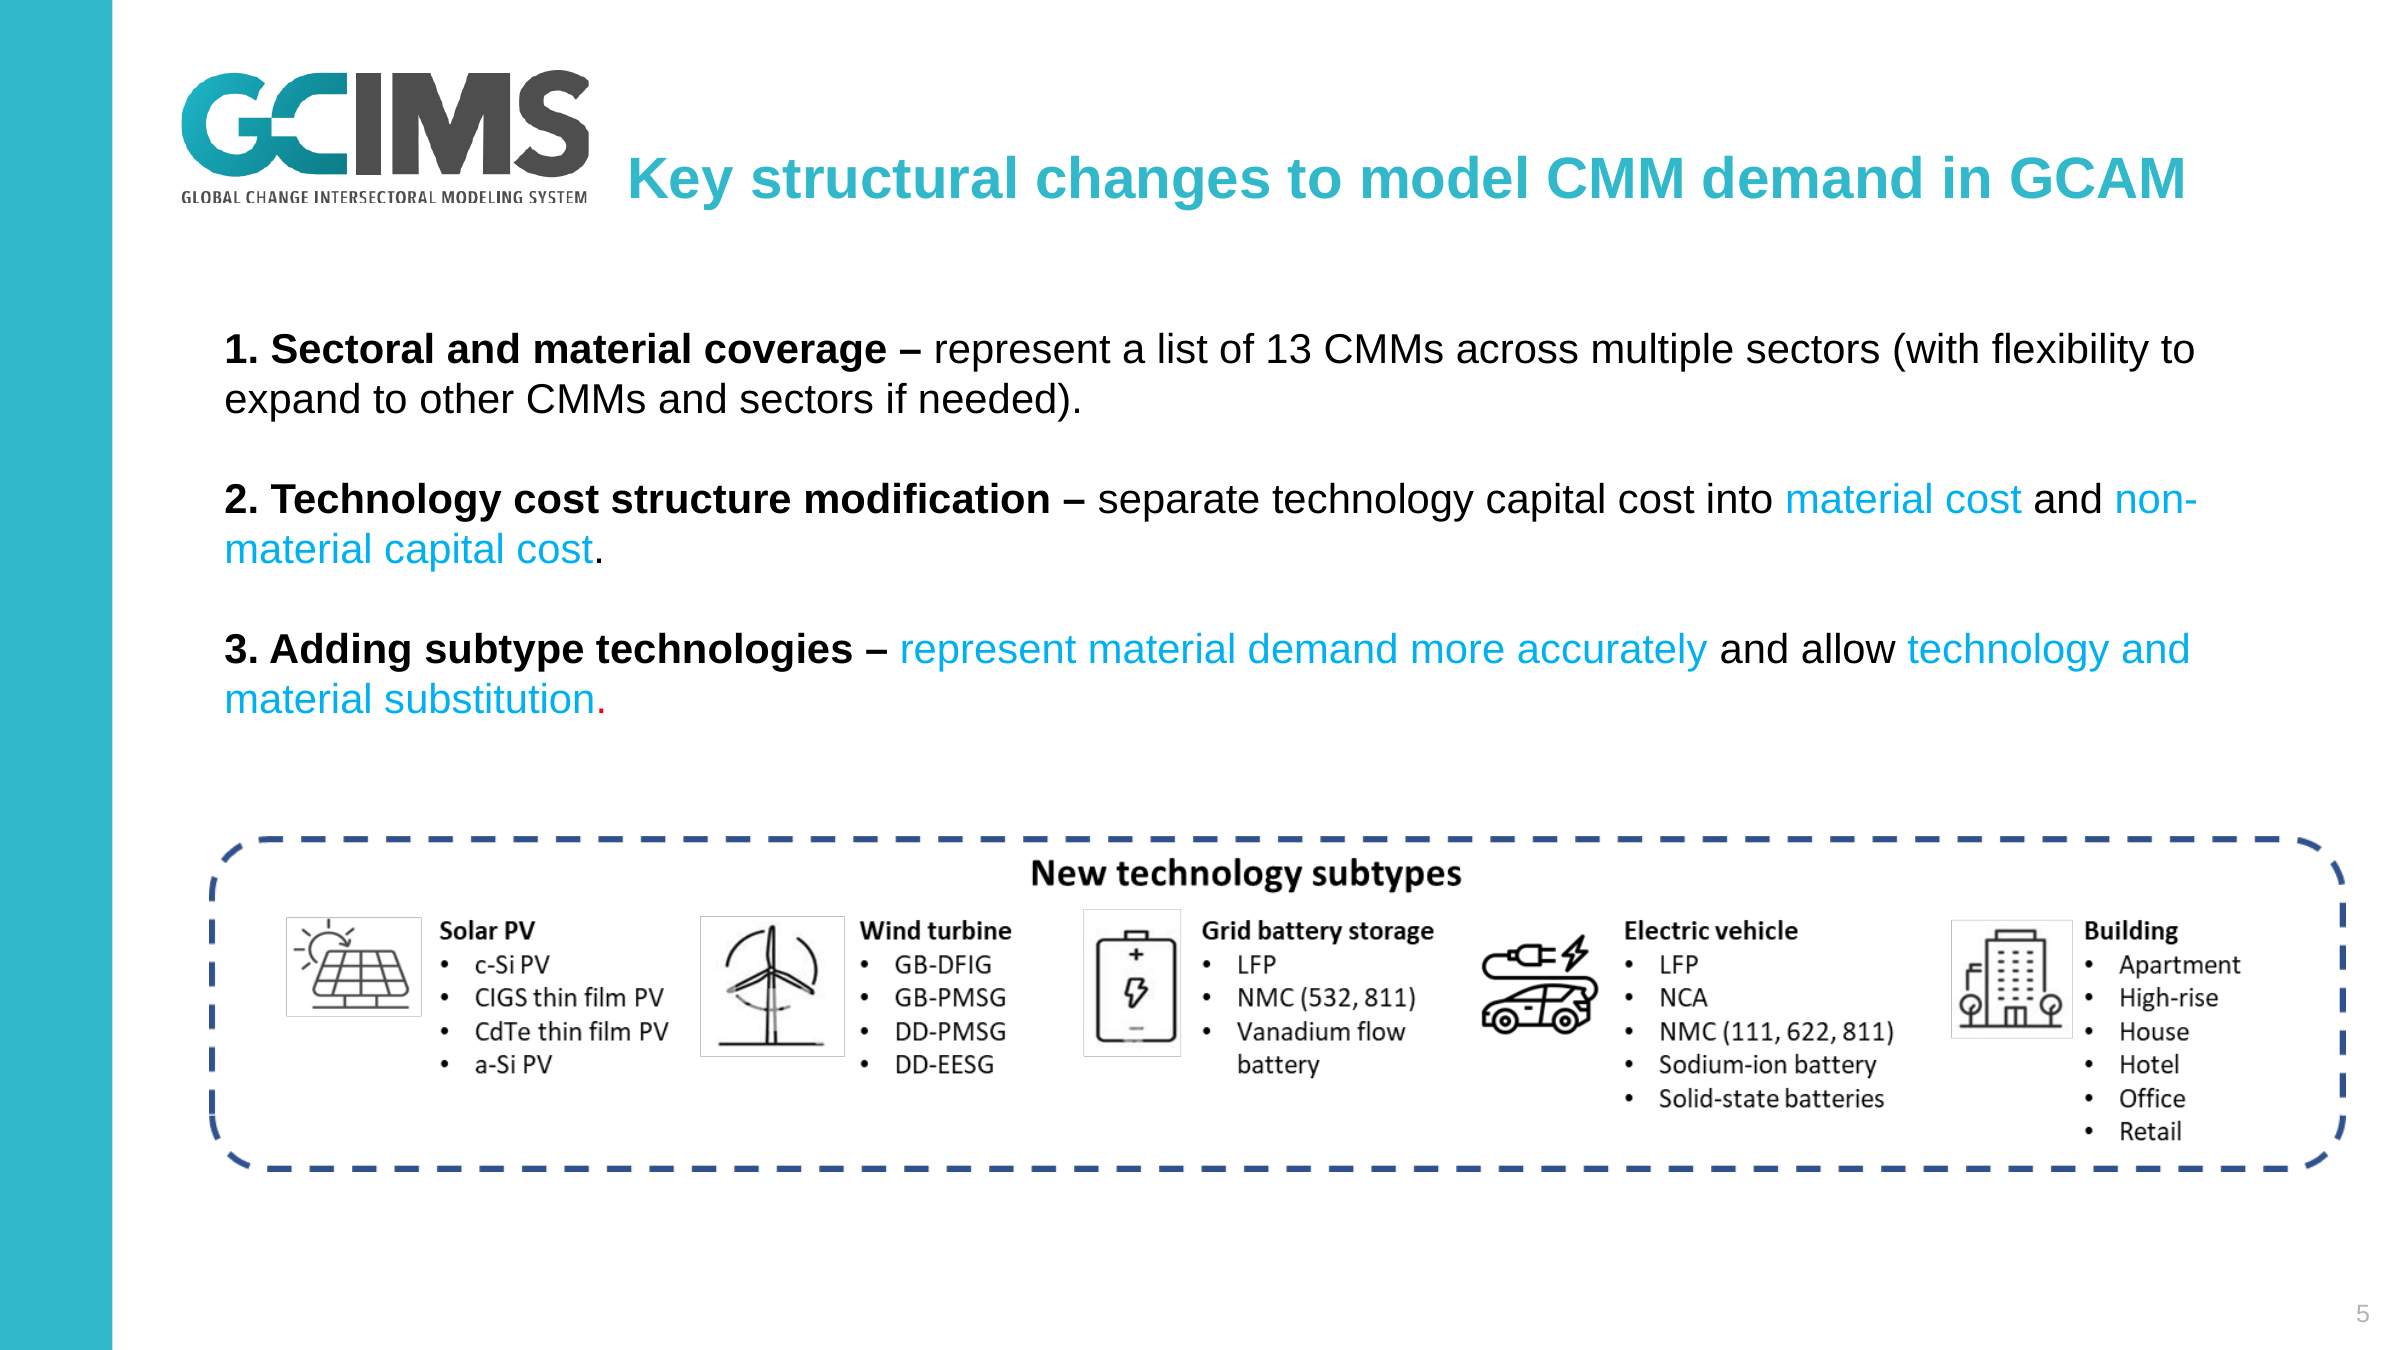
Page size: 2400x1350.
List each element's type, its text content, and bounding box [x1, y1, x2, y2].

title Key structural changes to model CMM demand in GCAM [627, 13, 2287, 219]
picture [209, 835, 2346, 1172]
text_box 1. Sectoral and material coverage – represent a list of 13 CMMs across multiple sectors (with flexibility to expand to other CMMs and sectors if needed). 2. Technology cost structure modification – separate technology capital cost into material cost and non-material capital cost. 3. Adding subtype technologies – represent material demand more accurately and allow technology and material substitution. [209, 313, 2334, 729]
slide_number 5 [2295, 1275, 2370, 1350]
